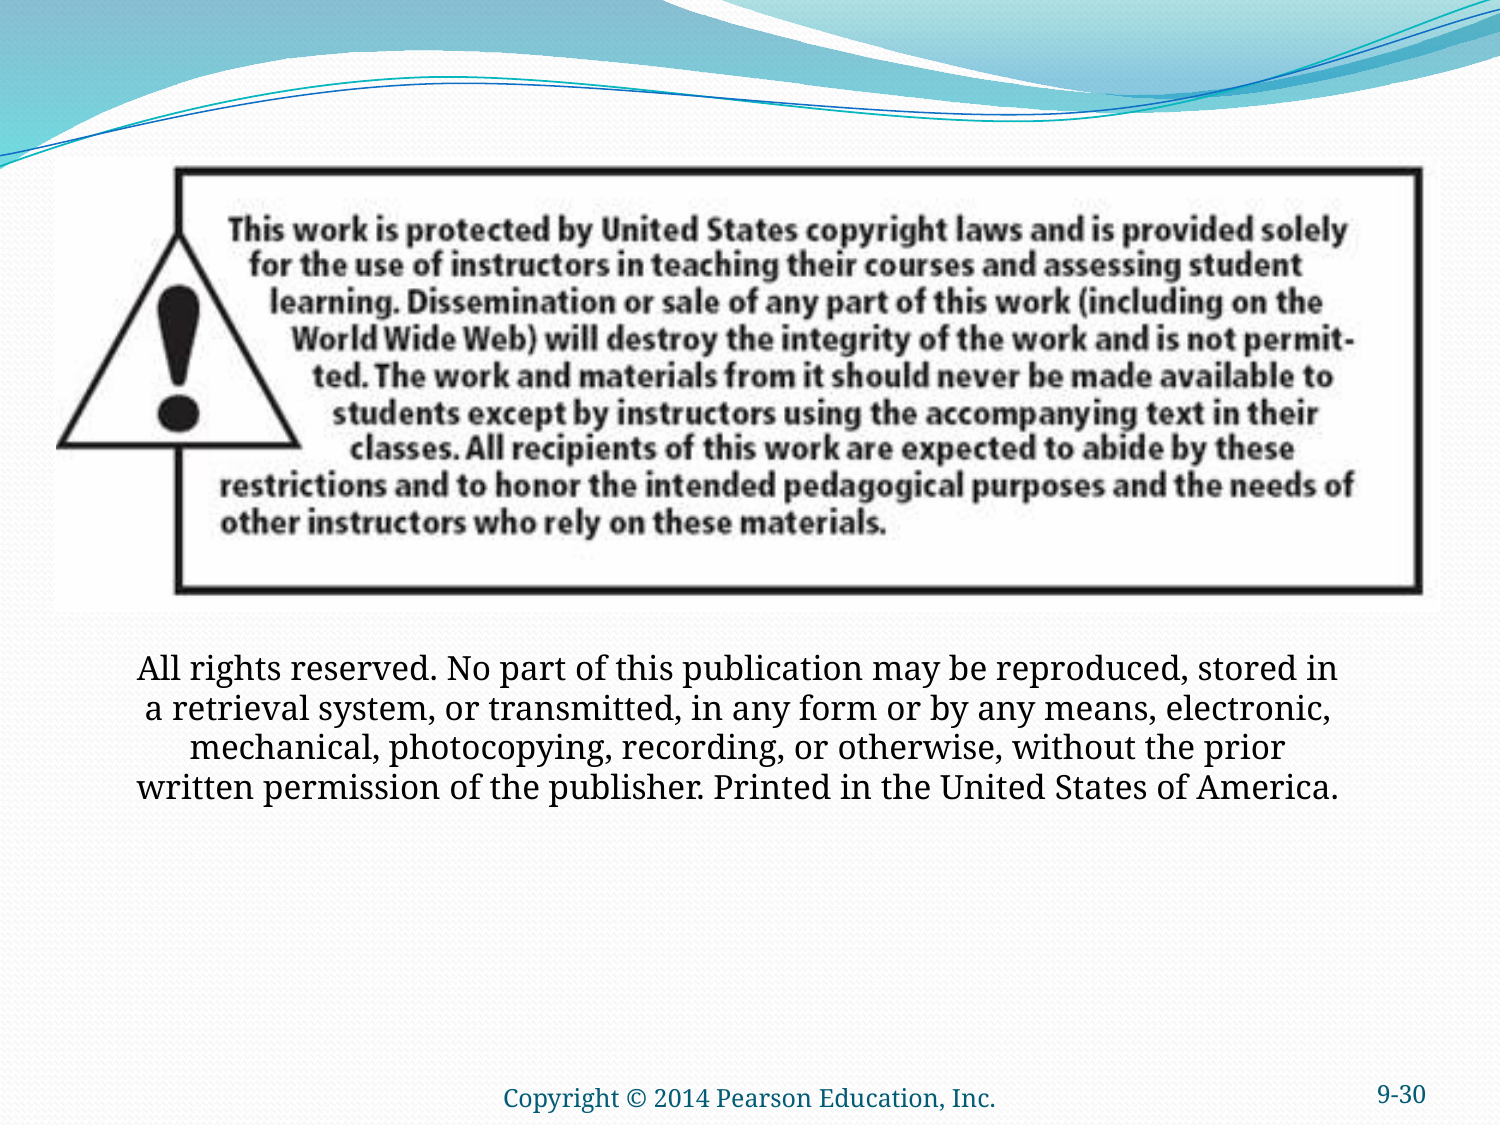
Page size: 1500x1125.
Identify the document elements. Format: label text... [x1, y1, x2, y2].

text_box All rights reserved. No part of this publication may be reproduced, stored in a retrieval system, or transmitted, in any form or by any means, electronic, mechanical, photocopying, recording, or otherwise, without the prior written permission of the publisher. Printed in the United States of America. [116, 639, 1362, 814]
picture [55, 159, 1439, 611]
